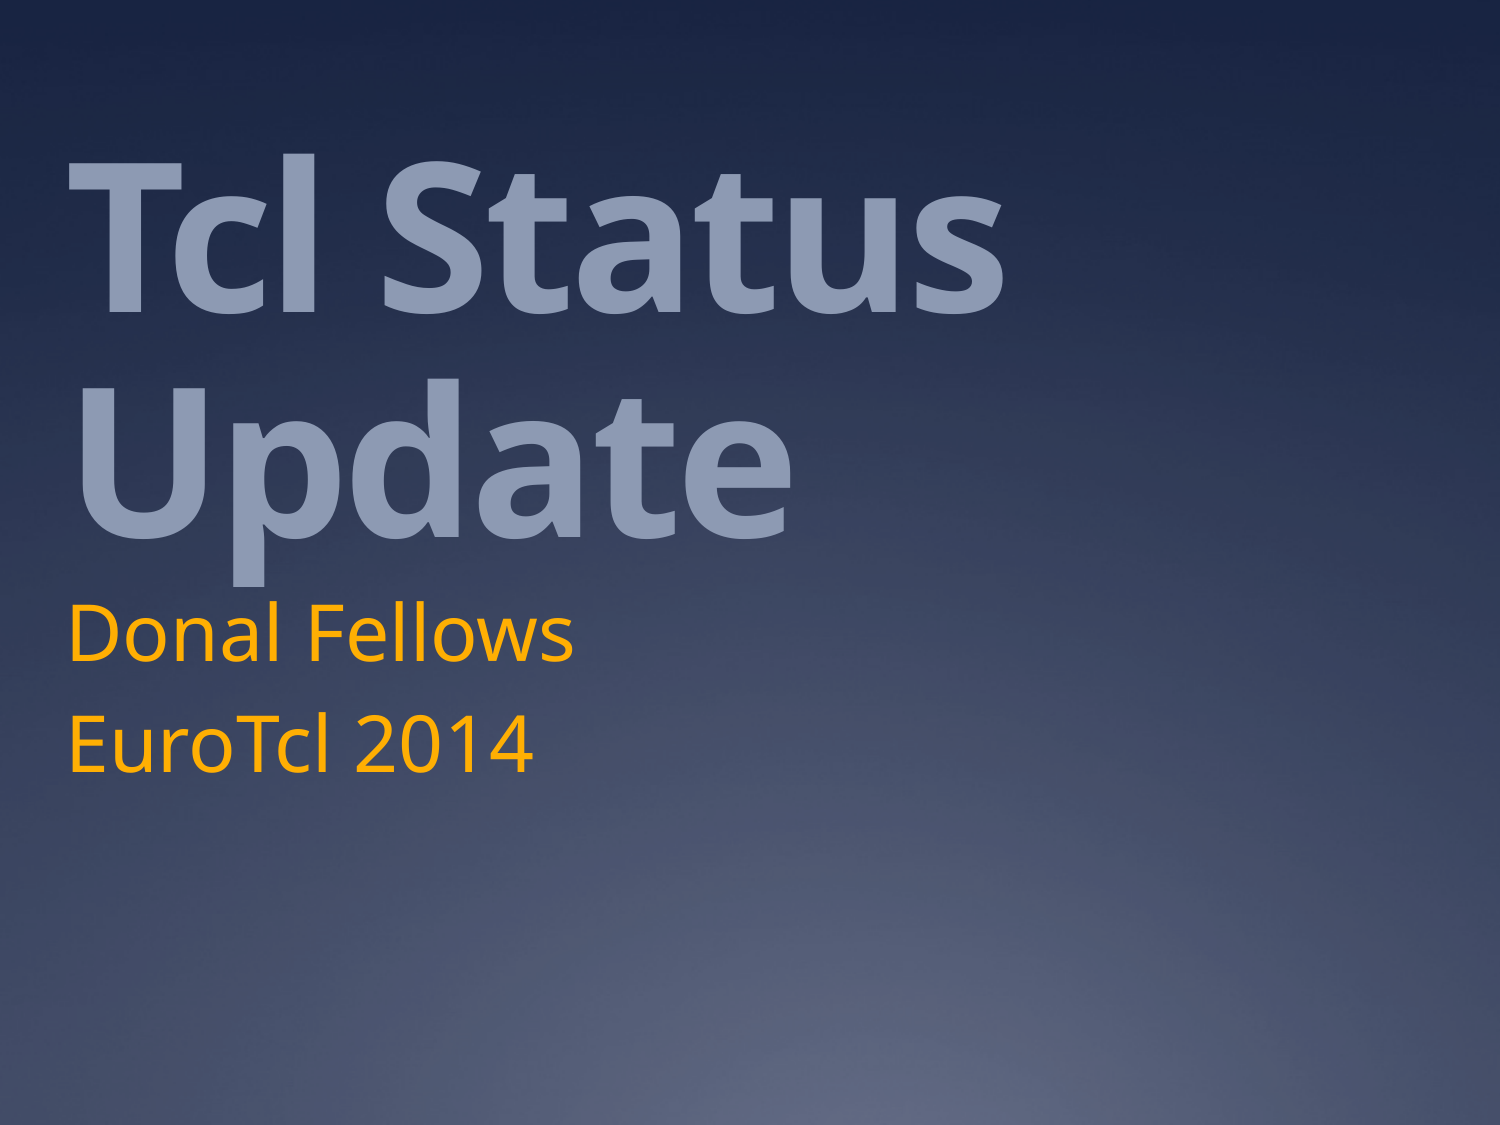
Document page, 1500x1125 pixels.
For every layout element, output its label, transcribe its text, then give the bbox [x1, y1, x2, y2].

title Tcl Status Update [50, 121, 1447, 570]
subtitle Donal Fellows EuroTcl 2014 [50, 575, 819, 796]
